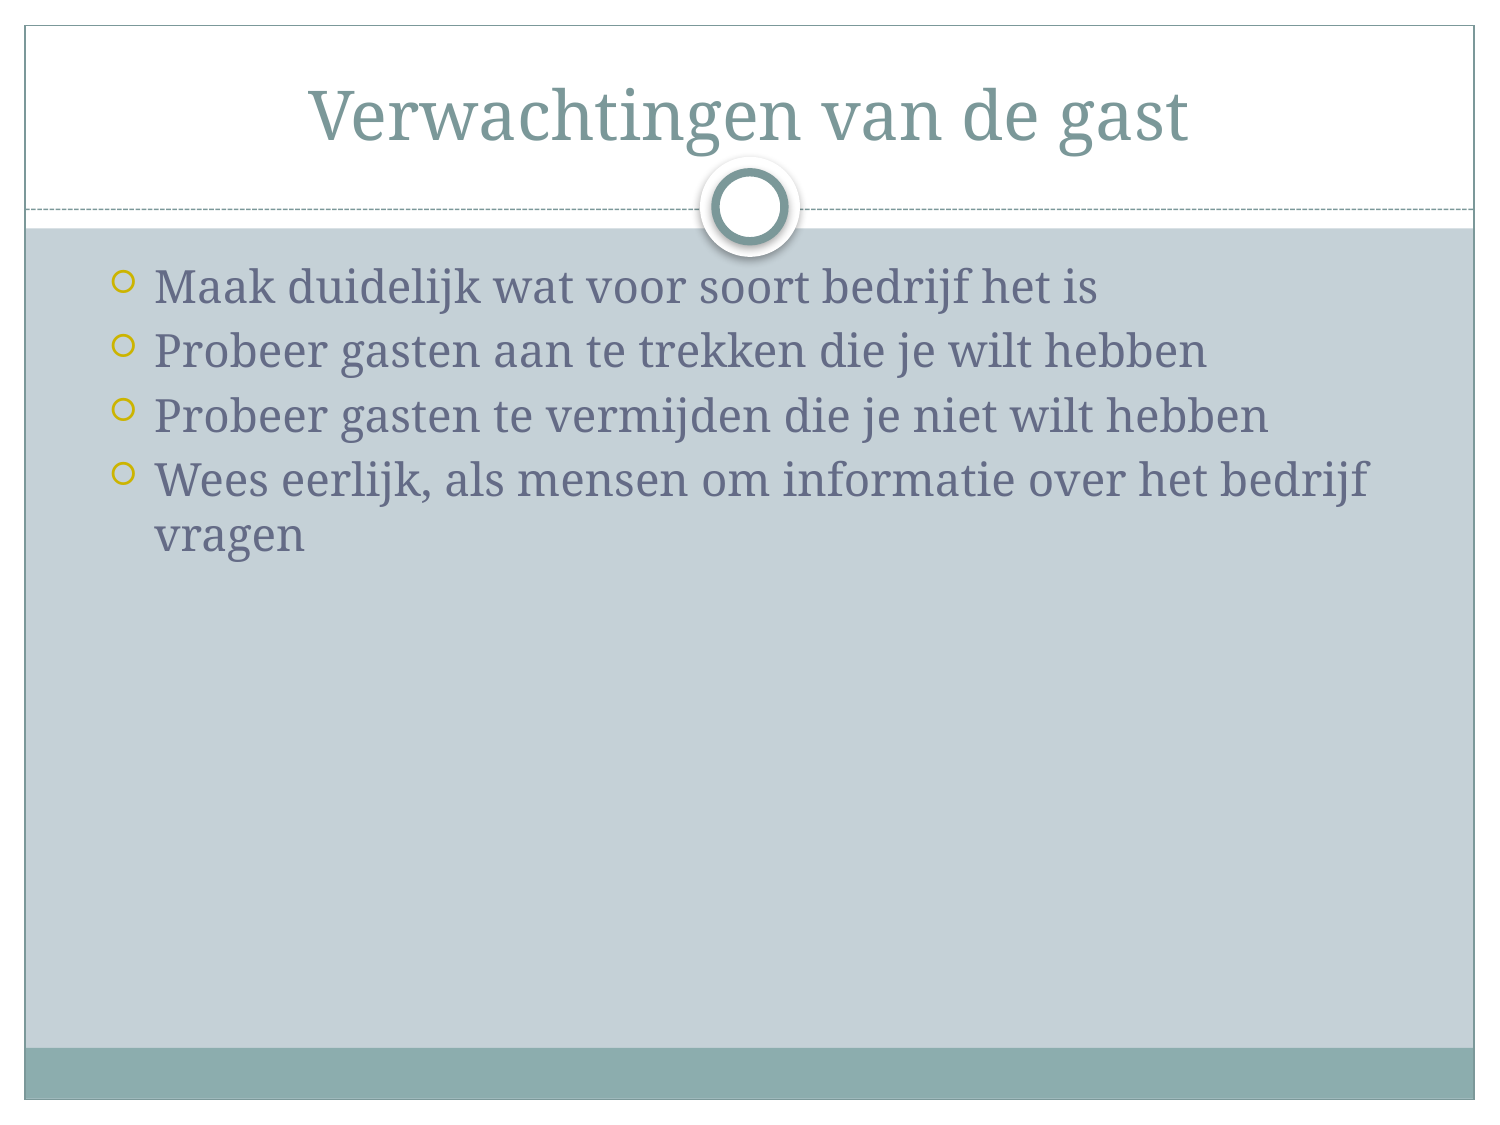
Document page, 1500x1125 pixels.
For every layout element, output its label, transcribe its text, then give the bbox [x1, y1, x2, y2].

title Verwachtingen van de gast [49, 37, 1450, 162]
list Maak duidelijk wat voor soort bedrijf het is Probeer gasten aan te trekken die je wilt hebben Probeer gasten te vermijden die je niet wilt hebben Wees eerlijk, als mensen om informatie over het bedrijf vragen [49, 250, 1445, 1001]
